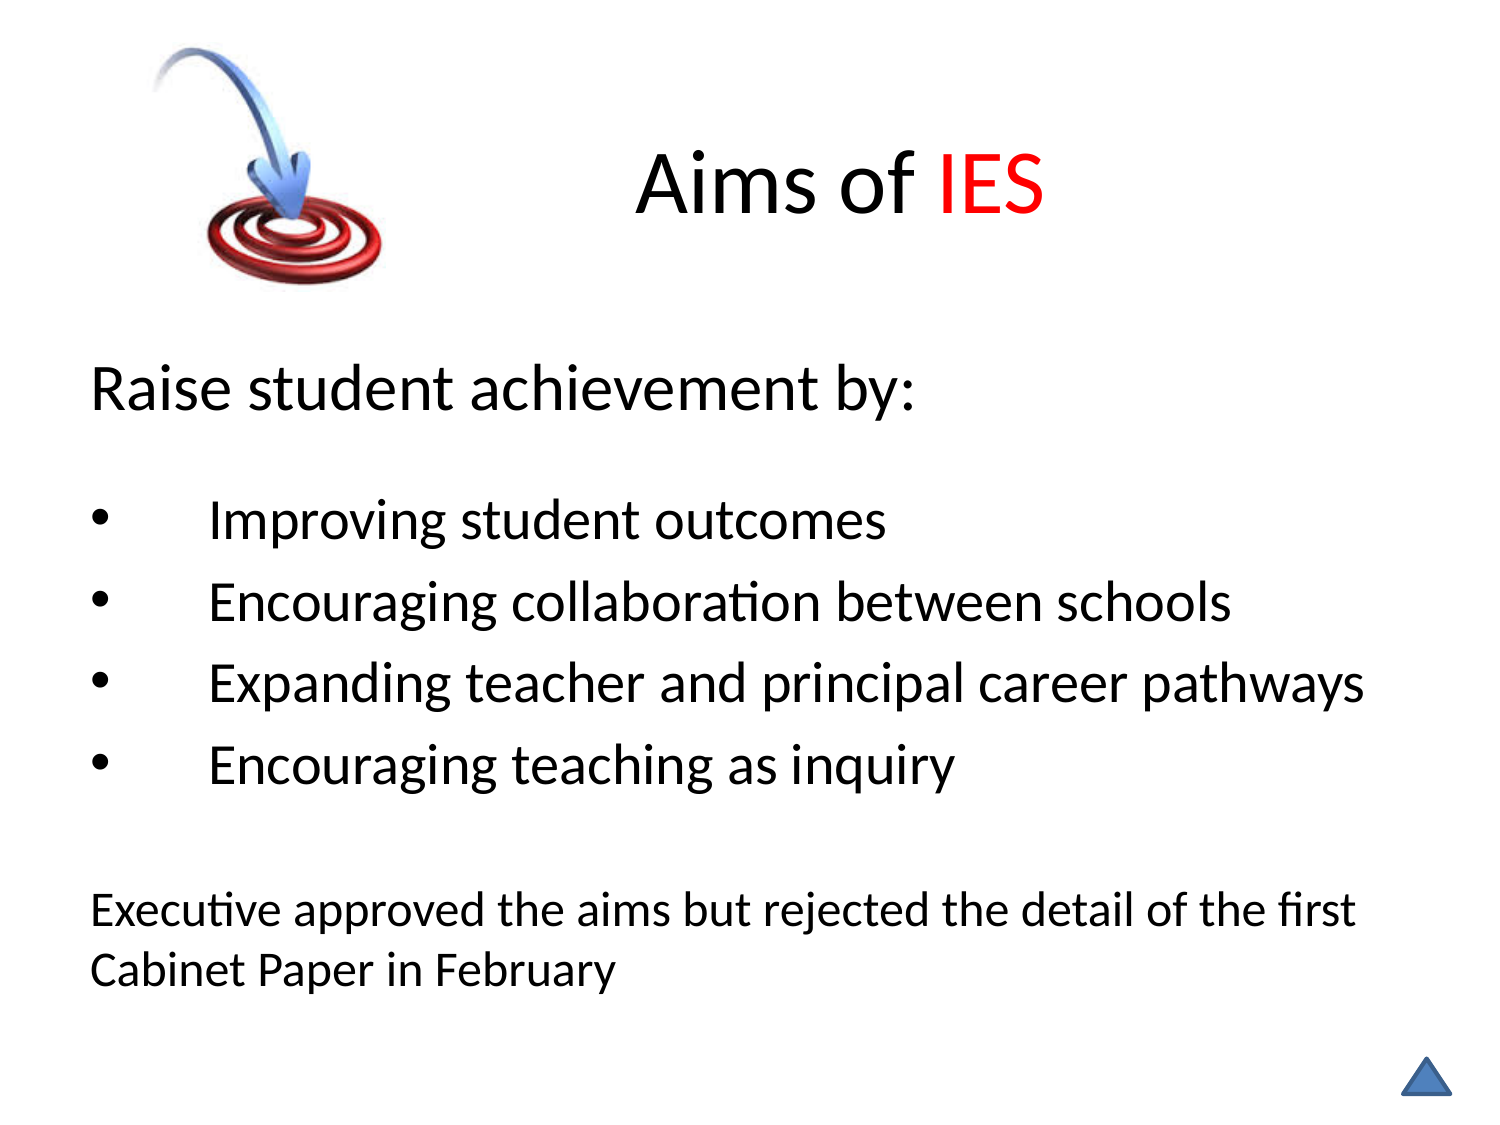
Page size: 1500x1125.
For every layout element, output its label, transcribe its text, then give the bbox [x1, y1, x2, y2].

picture [135, 42, 386, 292]
text_box [1401, 1056, 1453, 1097]
title Aims of IES [537, 82, 1105, 271]
list Raise student achievement by: Improving student outcomes Encouraging collaboration between schools Expanding teacher and principal career pathways Encouraging teaching as inquiry Executive approved the aims but rejected the detail of the first Cabinet Paper in February [75, 278, 1425, 1047]
